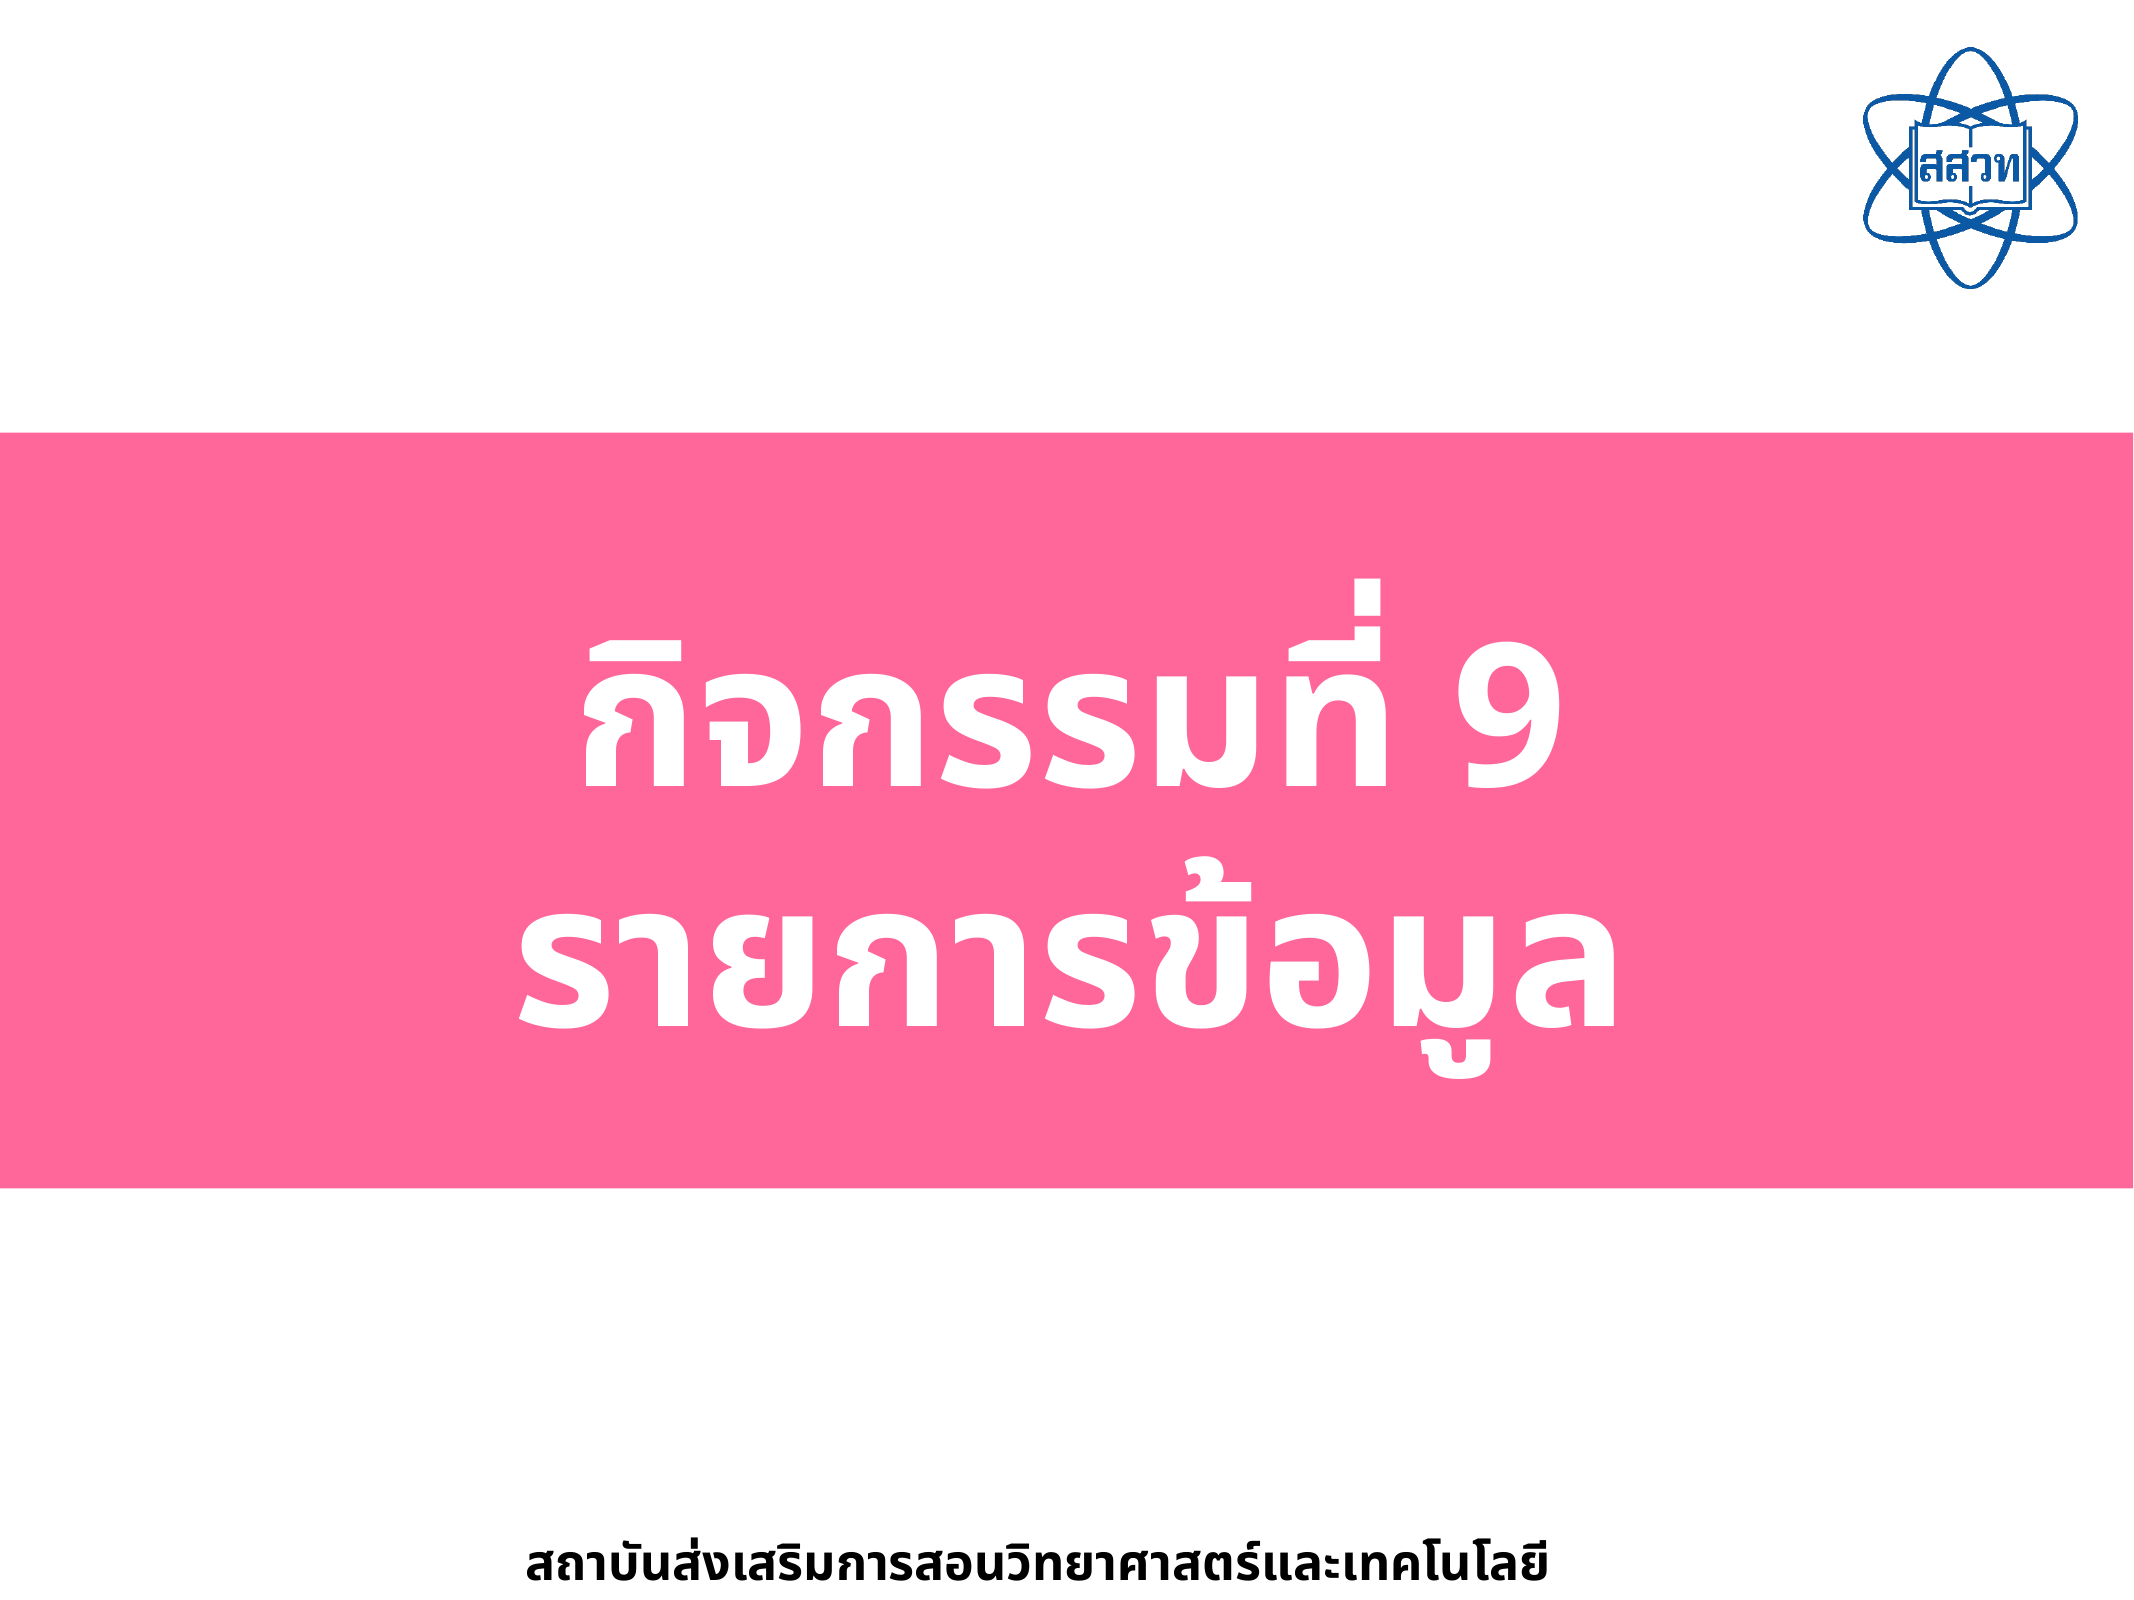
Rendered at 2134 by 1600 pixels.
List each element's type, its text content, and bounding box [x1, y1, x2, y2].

picture [1862, 46, 2079, 290]
text_box สถาบันส่งเสริมการสอนวิทยาศาสตร์และเทคโนโลยี [74, 1522, 2002, 1589]
text_box [0, 432, 2134, 1189]
text_box กิจกรรมที่ 9 รายการข้อมูล [211, 579, 1929, 1067]
